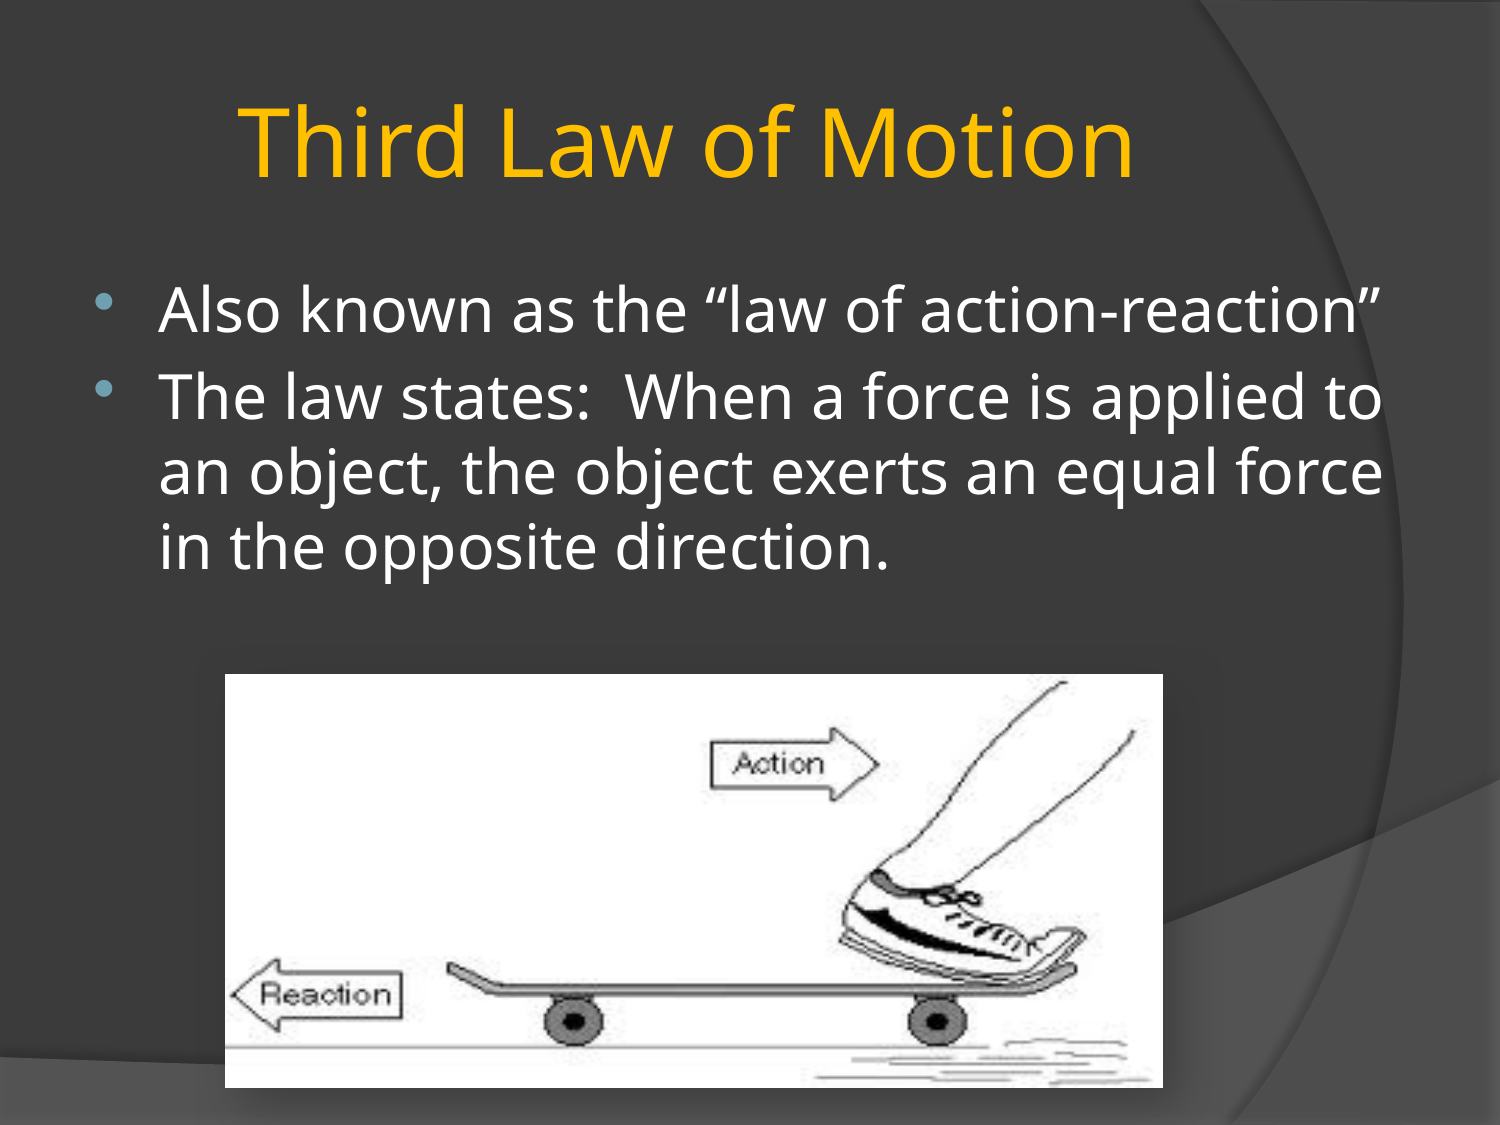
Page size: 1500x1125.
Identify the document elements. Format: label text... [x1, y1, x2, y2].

list Also known as the “law of action-reaction” The law states: When a force is applied to an object, the object exerts an equal force in the opposite direction. [75, 262, 1438, 1005]
title Third Law of Motion [75, 45, 1300, 233]
picture [224, 674, 1163, 1089]
